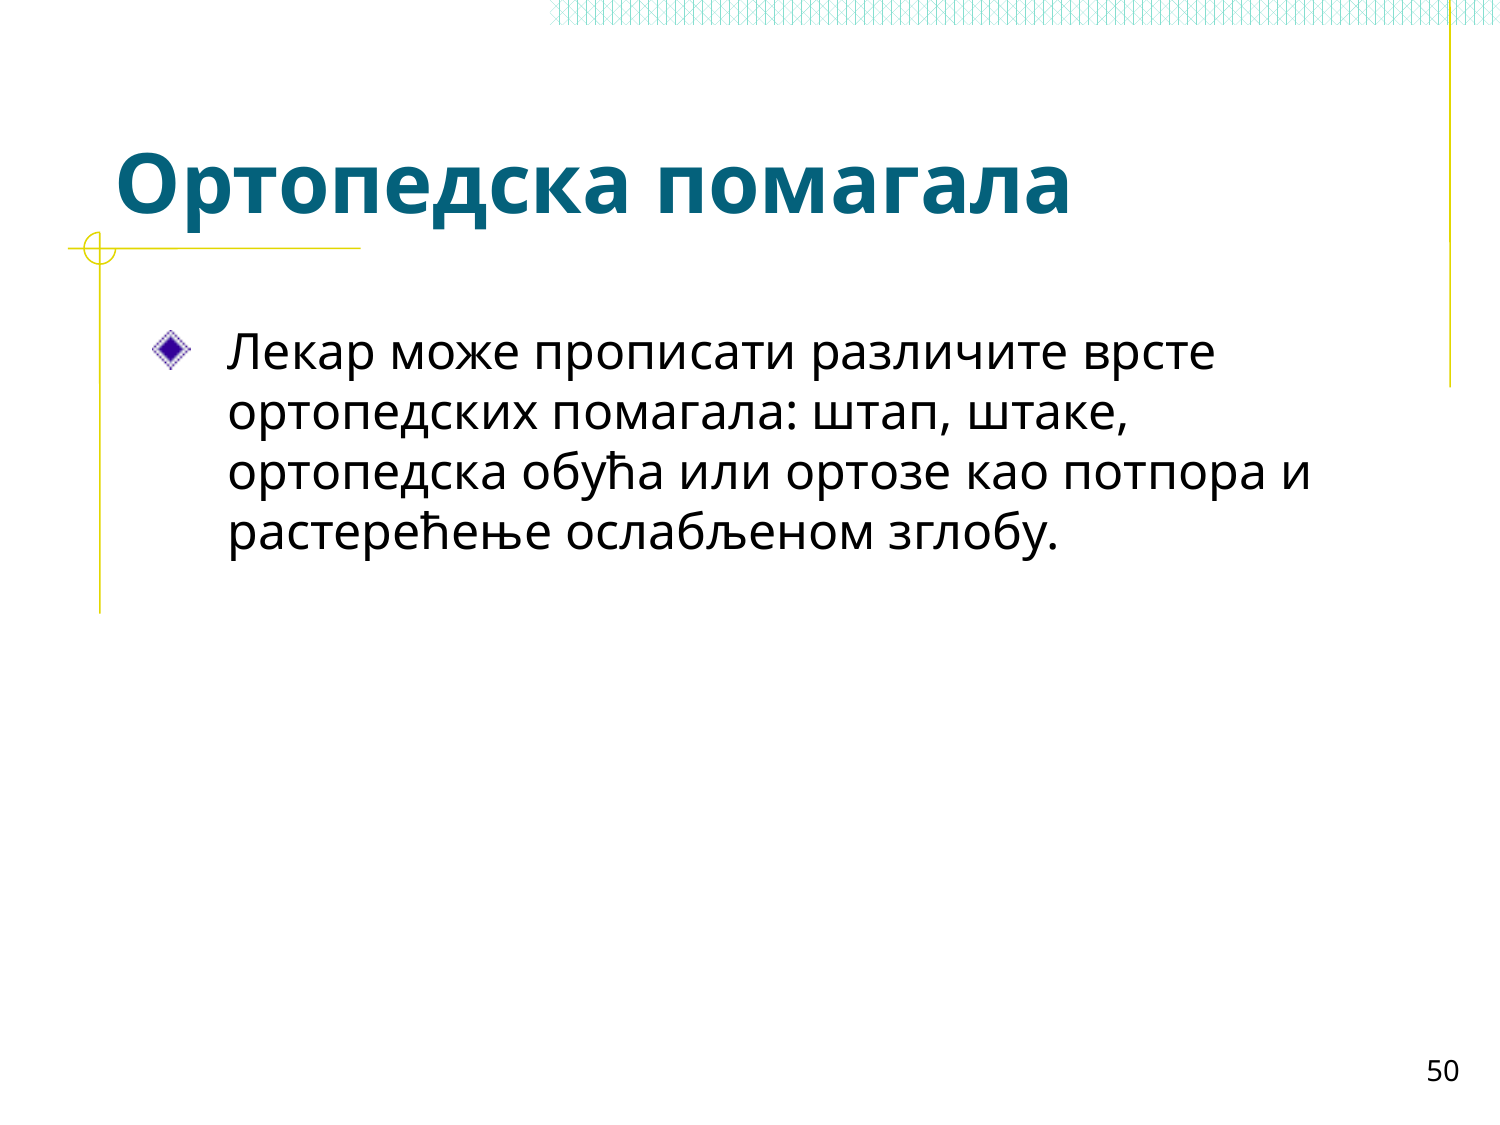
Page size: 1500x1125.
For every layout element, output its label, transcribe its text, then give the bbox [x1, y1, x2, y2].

picture [152, 330, 191, 370]
title Ортопедска помагала [99, 49, 1376, 238]
slide_number 50 [1162, 1025, 1475, 1100]
list Лекар може прописати различите врсте ортопедских помагала: штап, штаке, ортопедска обућа или ортозе као потпора и растерећење ослабљеном зглобу. [137, 312, 1413, 988]
